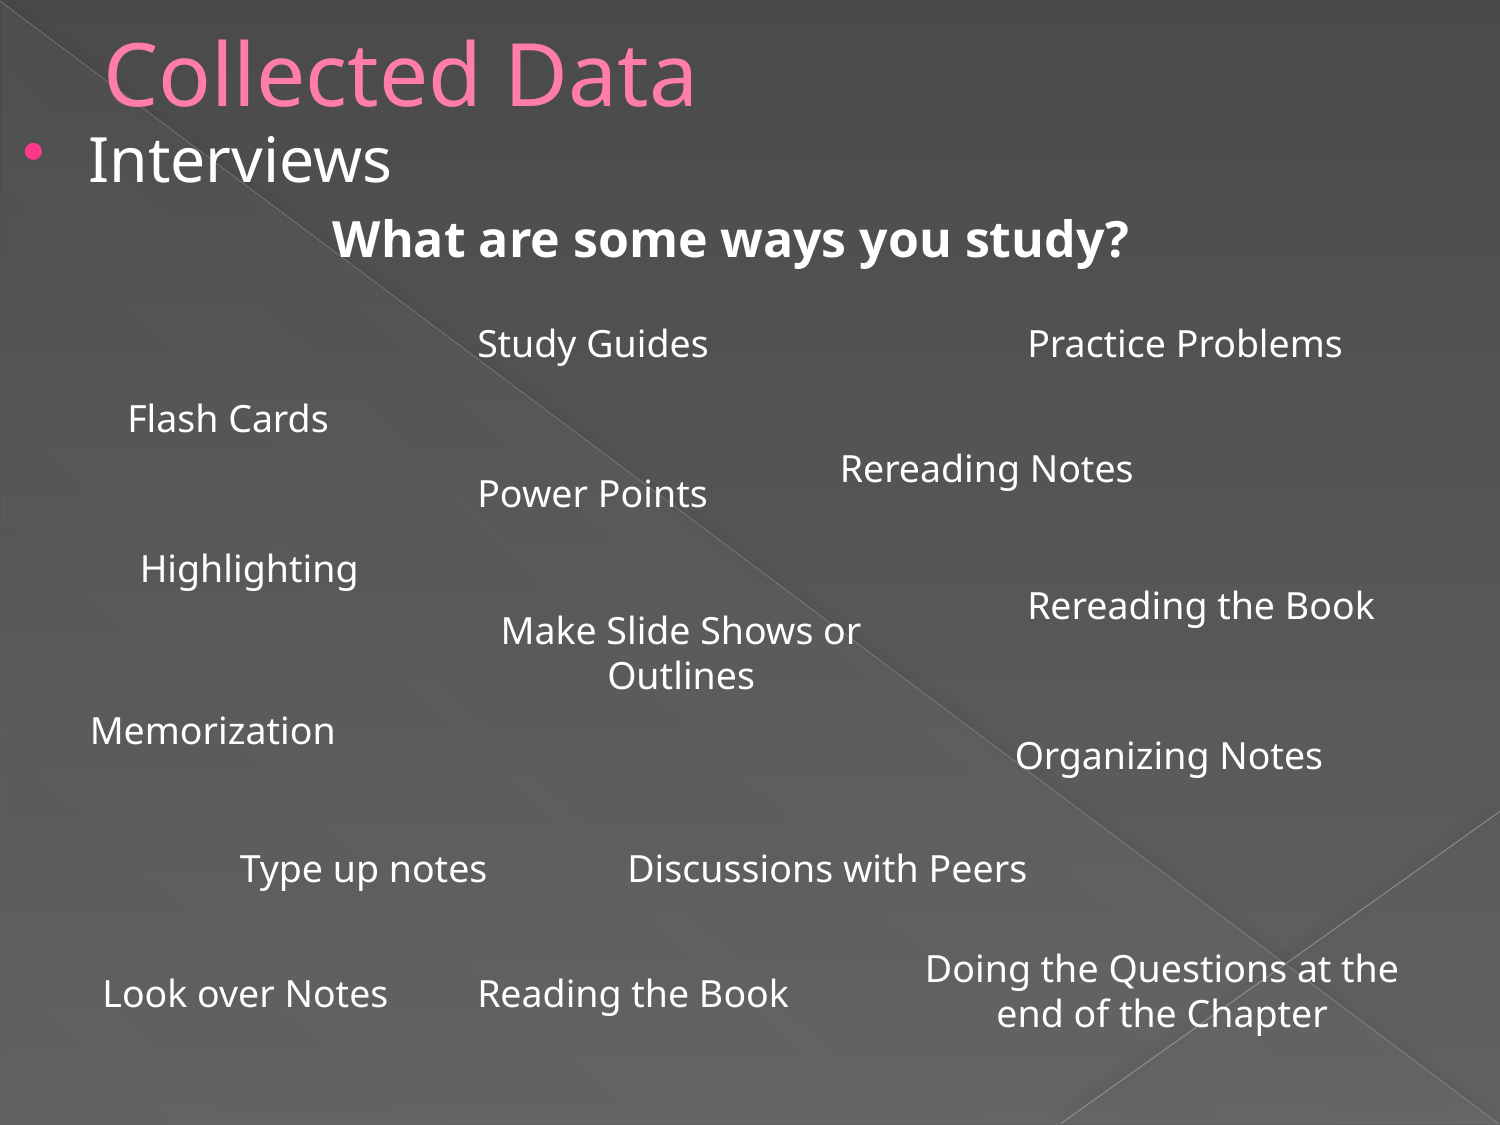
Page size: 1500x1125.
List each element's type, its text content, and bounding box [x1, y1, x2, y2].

text_box Rereading the Book [1012, 574, 1425, 635]
text_box Flash Cards [112, 387, 450, 448]
text_box Practice Problems [1012, 312, 1438, 373]
text_box Memorization [74, 699, 450, 760]
list Interviews [0, 112, 538, 242]
text_box Organizing Notes [999, 724, 1413, 785]
text_box Look over Notes [87, 962, 463, 1023]
text_box What are some ways you study? [174, 199, 1288, 275]
text_box Type up notes [224, 837, 538, 898]
text_box Reading the Book [463, 962, 875, 1023]
title Collected Data [0, 0, 763, 144]
text_box Rereading Notes [824, 437, 1200, 498]
text_box Make Slide Shows or Outlines [462, 599, 900, 705]
text_box Highlighting [125, 537, 450, 598]
text_box Doing the Questions at the end of the Chapter [899, 937, 1425, 1043]
text_box Study Guides [462, 312, 813, 373]
text_box Power Points [462, 462, 725, 523]
text_box Discussions with Peers [612, 837, 1063, 898]
